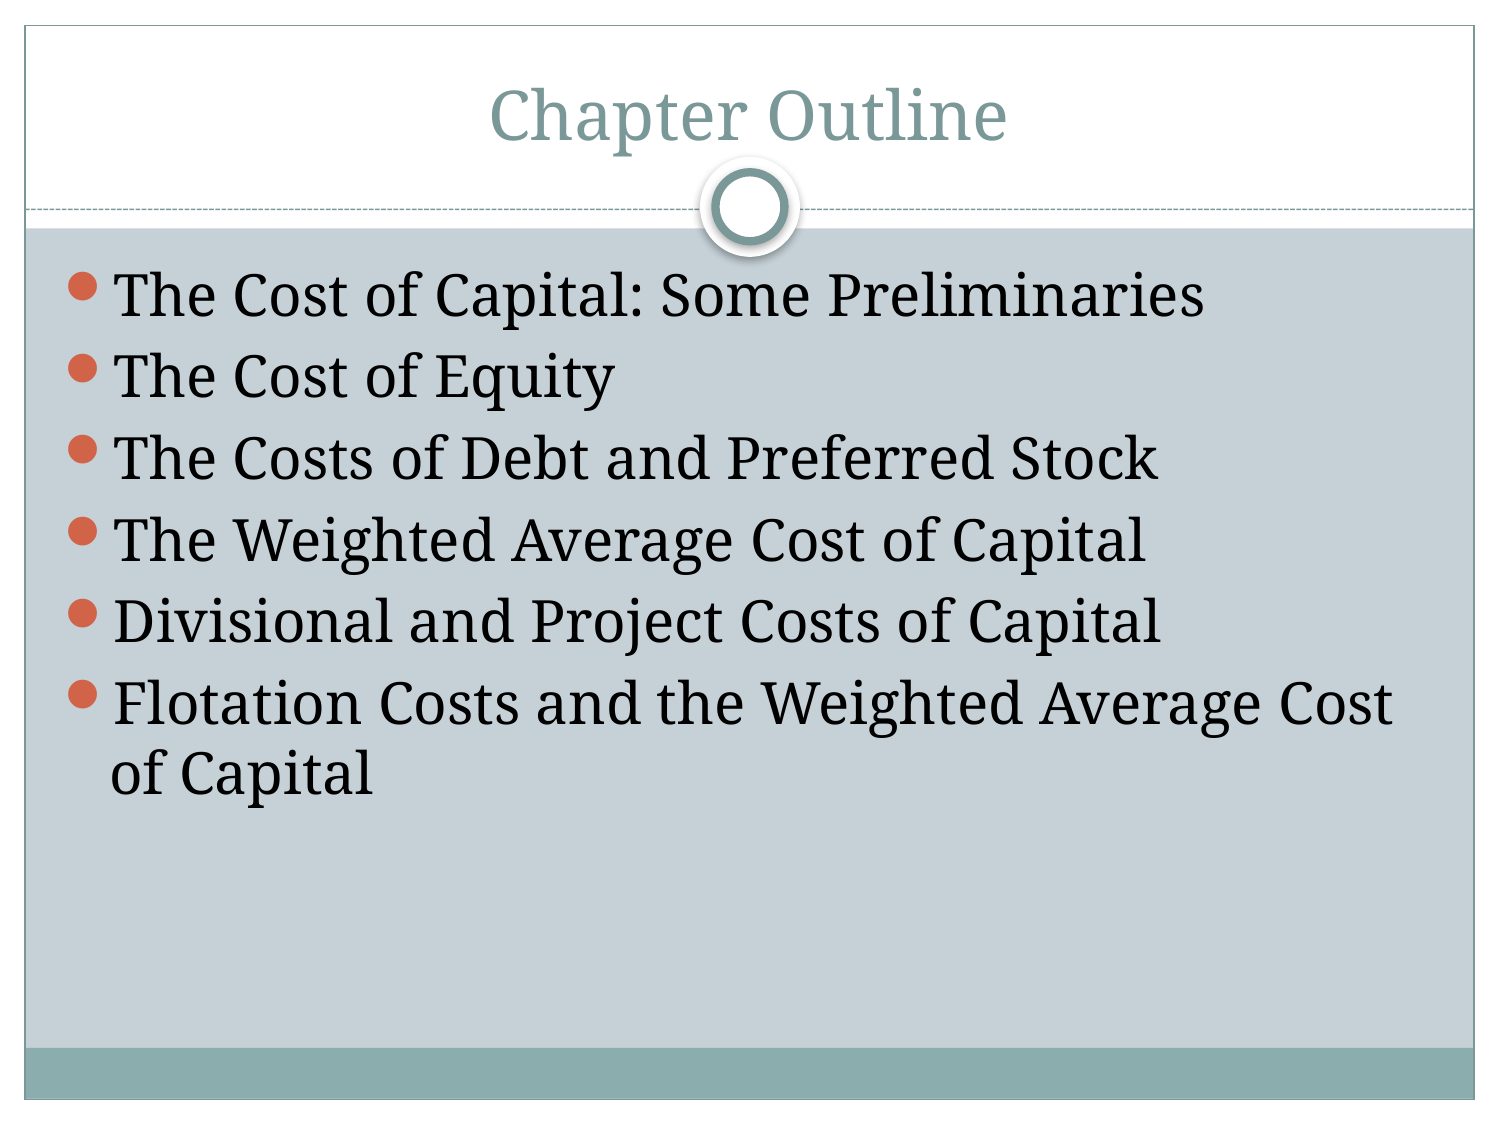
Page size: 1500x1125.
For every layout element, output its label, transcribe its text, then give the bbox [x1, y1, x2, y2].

title Chapter Outline [49, 37, 1450, 162]
list The Cost of Capital: Some Preliminaries The Cost of Equity The Costs of Debt and Preferred Stock The Weighted Average Cost of Capital Divisional and Project Costs of Capital Flotation Costs and the Weighted Average Cost of Capital [49, 250, 1445, 1001]
